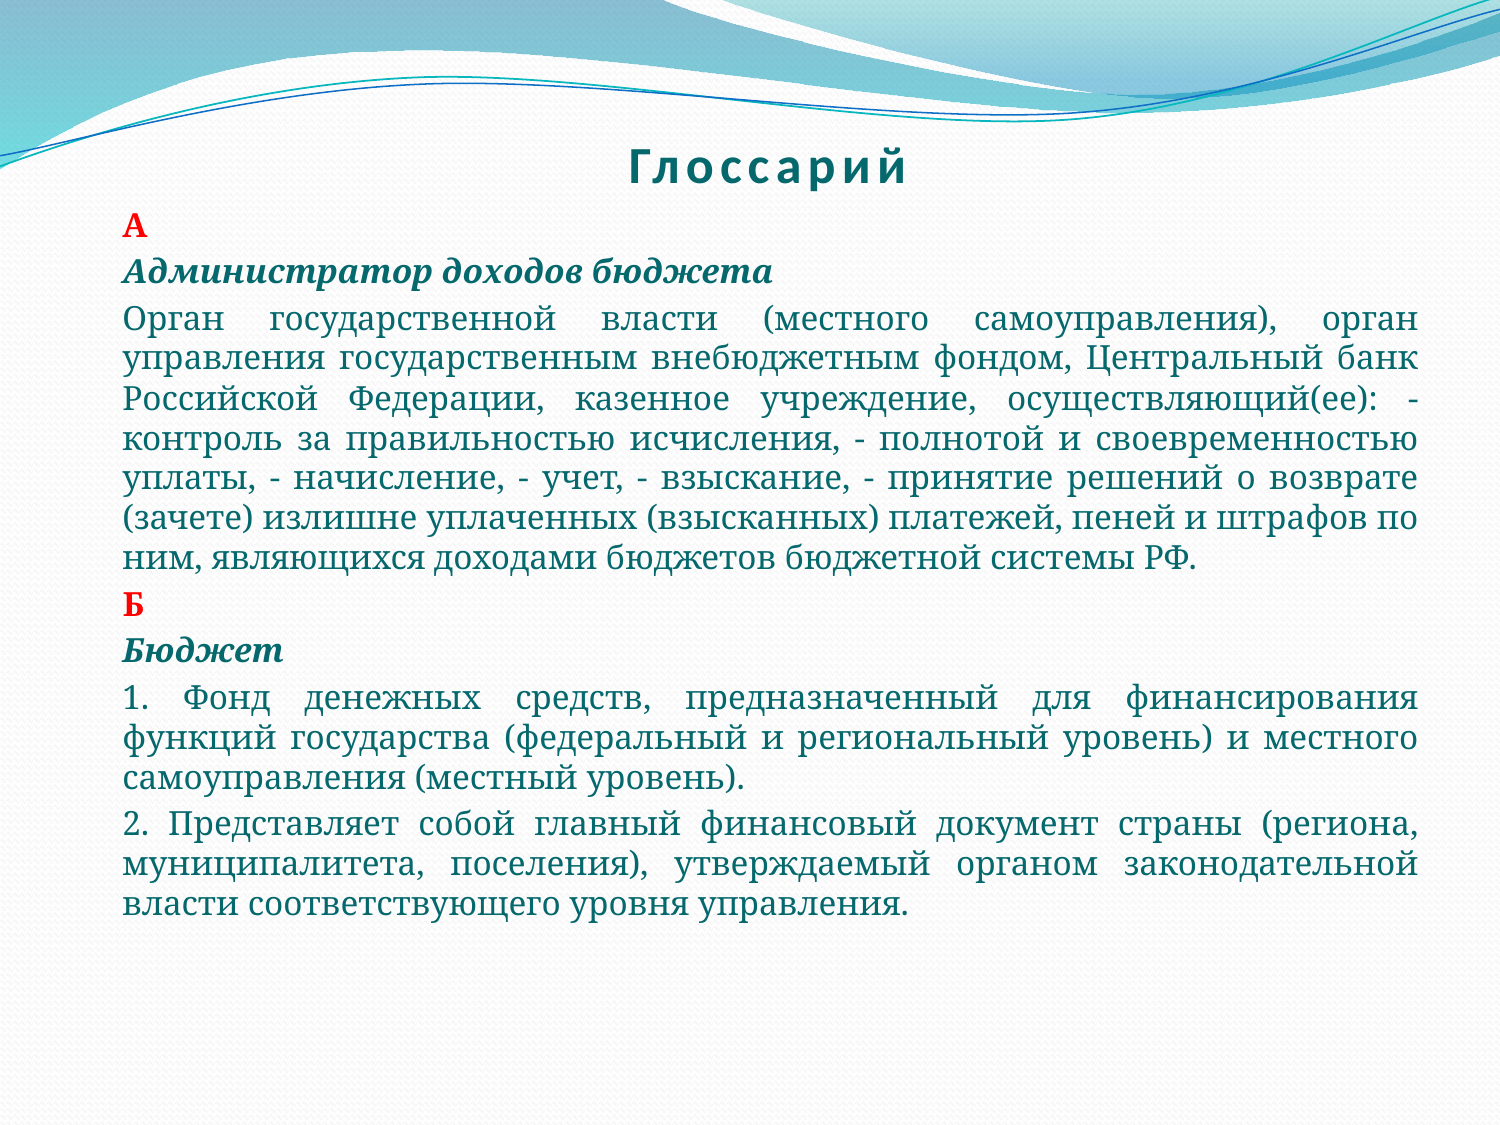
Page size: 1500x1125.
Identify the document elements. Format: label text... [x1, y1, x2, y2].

list А Администратор доходов бюджета Орган государственной власти (местного самоуправления), орган управления государственным внебюджетным фондом, Центральный банк Российской Федерации, казенное учреждение, осуществляющий(ее): - контроль за правильностью исчисления, - полнотой и своевременностью уплаты, - начисление, - учет, - взыскание, - принятие решений о возврате (зачете) излишне уплаченных (взысканных) платежей, пеней и штрафов по ним, являющихся доходами бюджетов бюджетной системы РФ. Б Бюджет 1. Фонд денежных средств, предназначенный для финансирования функций государства (федеральный и региональный уровень) и местного самоуправления (местный уровень). 2. Представляет собой главный финансовый документ страны (региона, муниципалитета, поселения), утверждаемый органом законодательной власти соответствующего уровня управления. [100, 196, 1436, 1035]
title Глоссарий [112, 100, 1424, 194]
